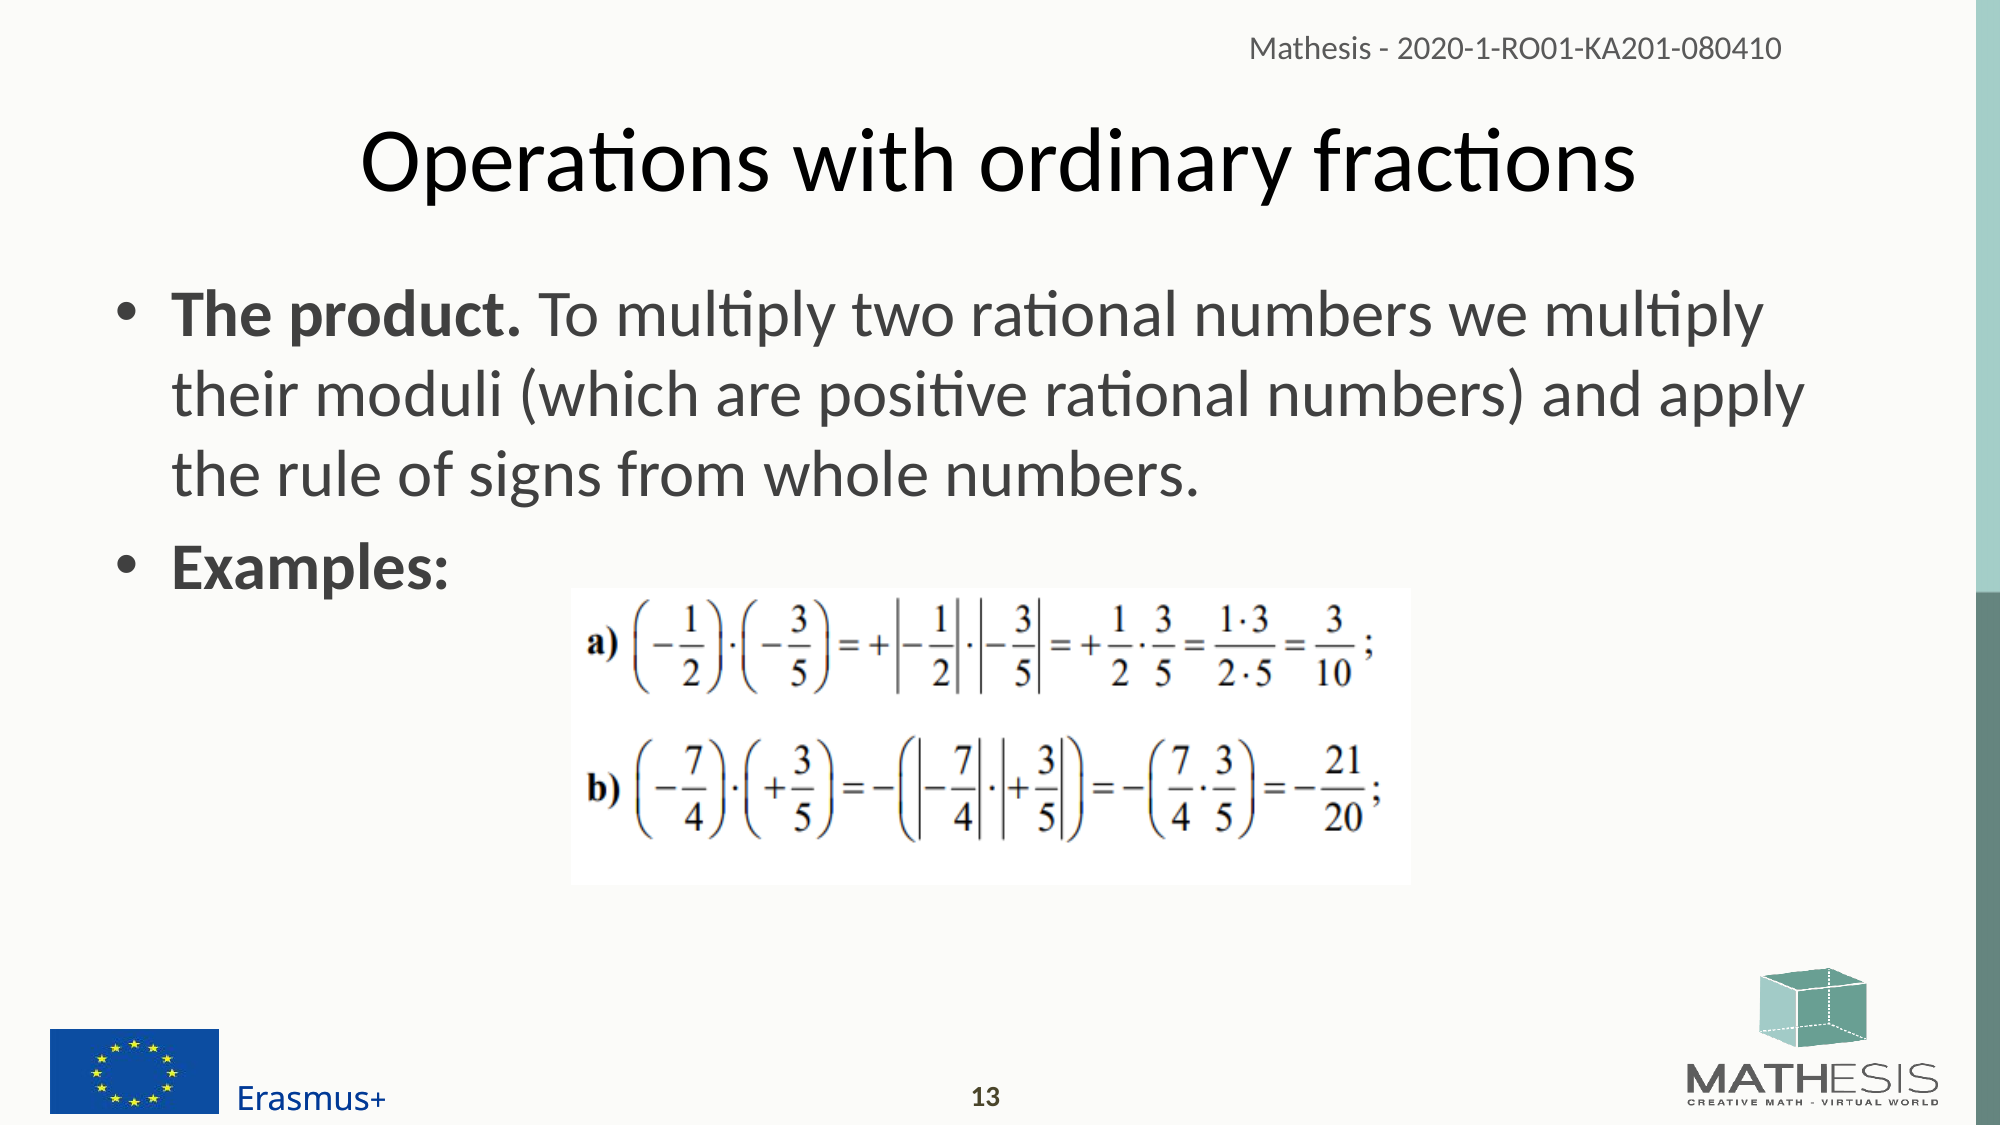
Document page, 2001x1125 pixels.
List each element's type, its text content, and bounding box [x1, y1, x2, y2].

list The product. To multiply two rational numbers we multiply their moduli (which are positive rational numbers) and apply the rule of signs from whole numbers. Examples: [99, 262, 1900, 1005]
picture [570, 588, 1411, 886]
picture [50, 1029, 219, 1114]
title Operations with ordinary fractions [99, 92, 1900, 262]
